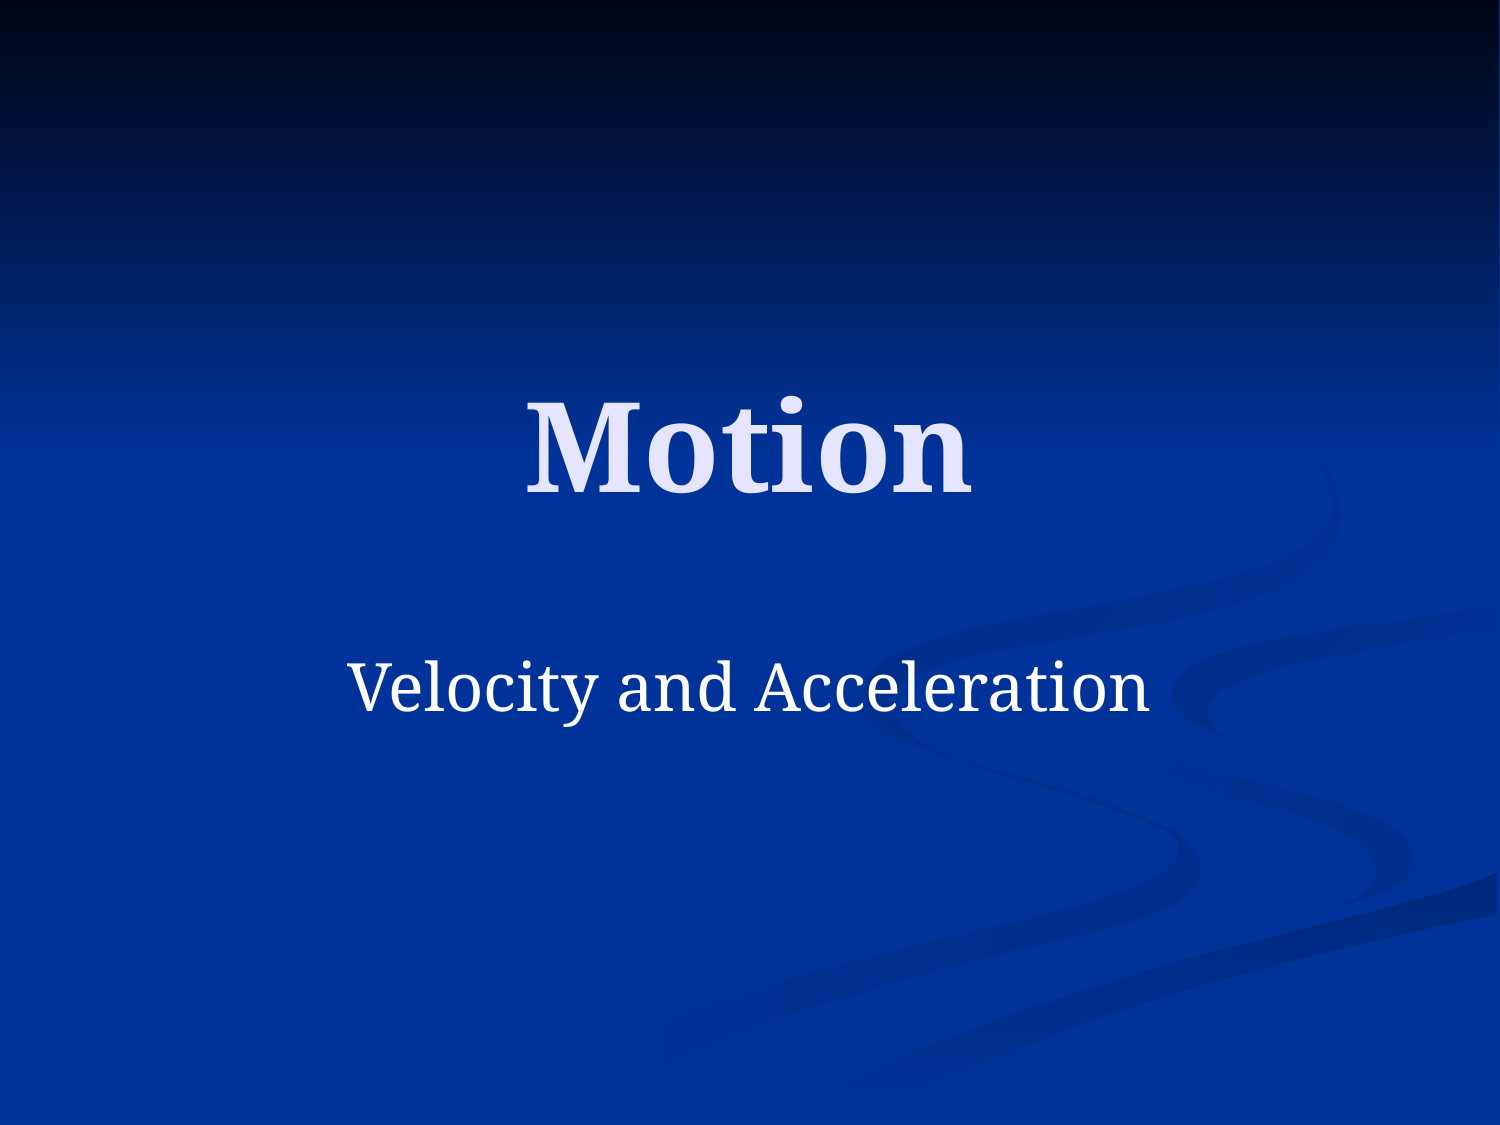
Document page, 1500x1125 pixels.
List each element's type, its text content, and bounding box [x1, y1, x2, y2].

subtitle Velocity and Acceleration [224, 637, 1276, 926]
title Motion [112, 284, 1388, 601]
